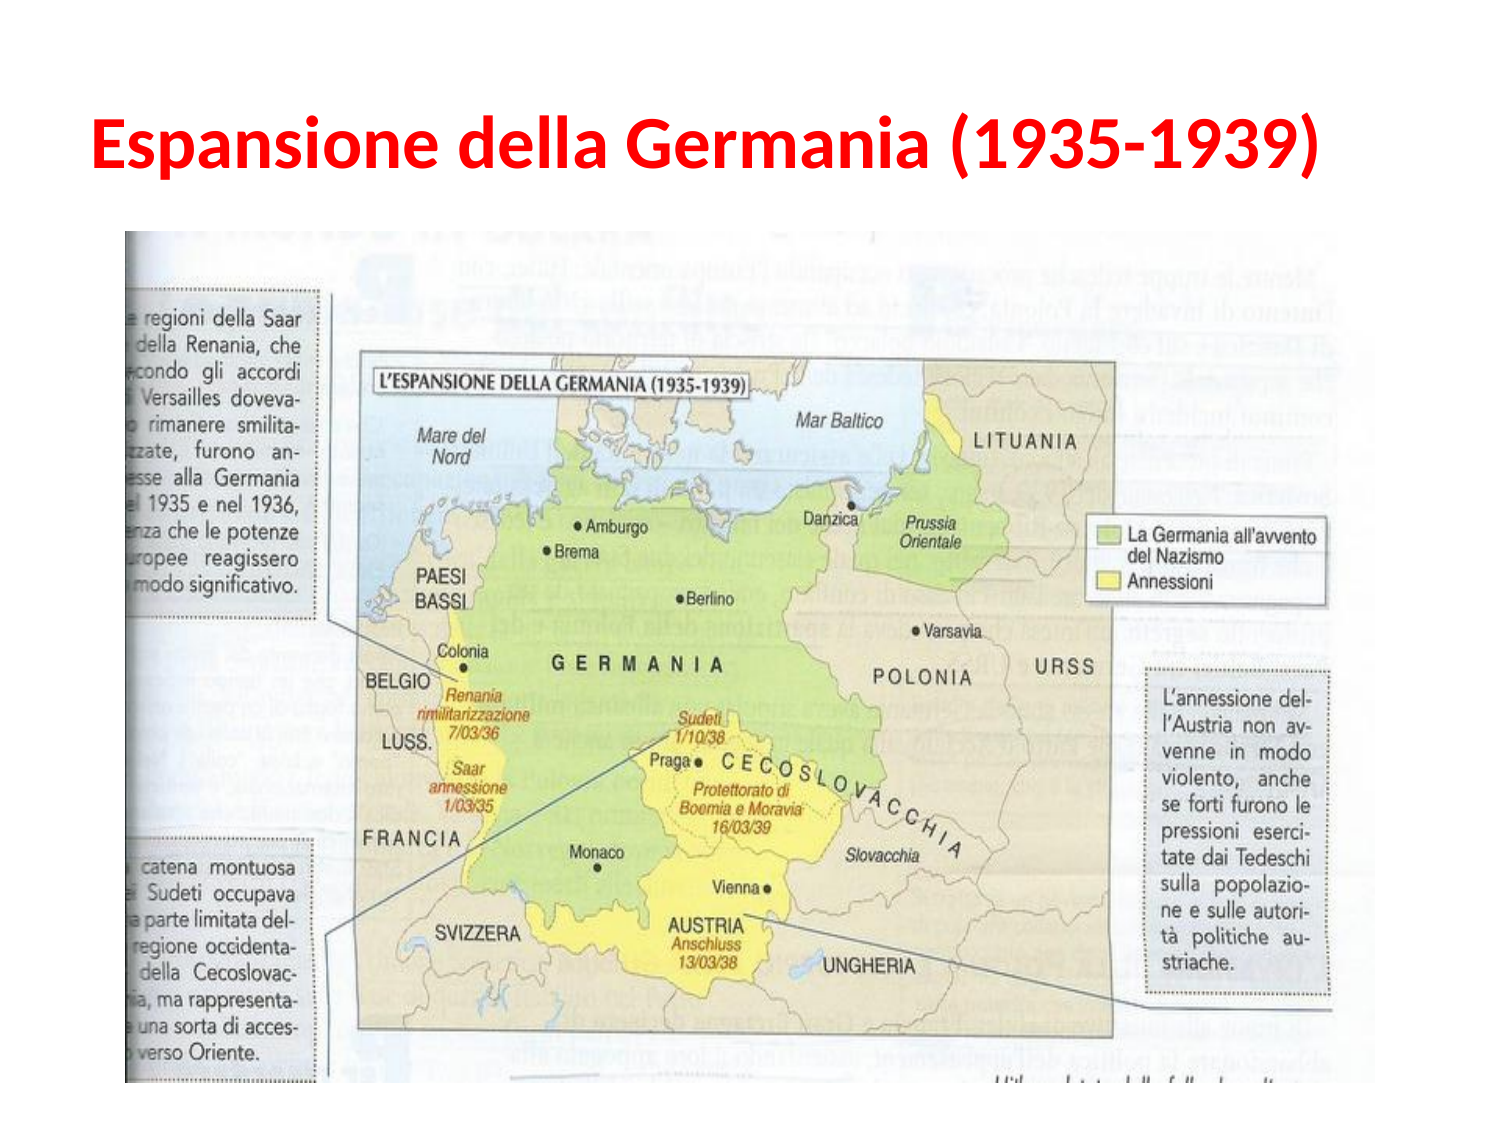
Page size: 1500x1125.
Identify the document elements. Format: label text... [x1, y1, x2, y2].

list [124, 231, 1376, 1083]
title Espansione della Germania (1935-1939) [75, 45, 1425, 233]
